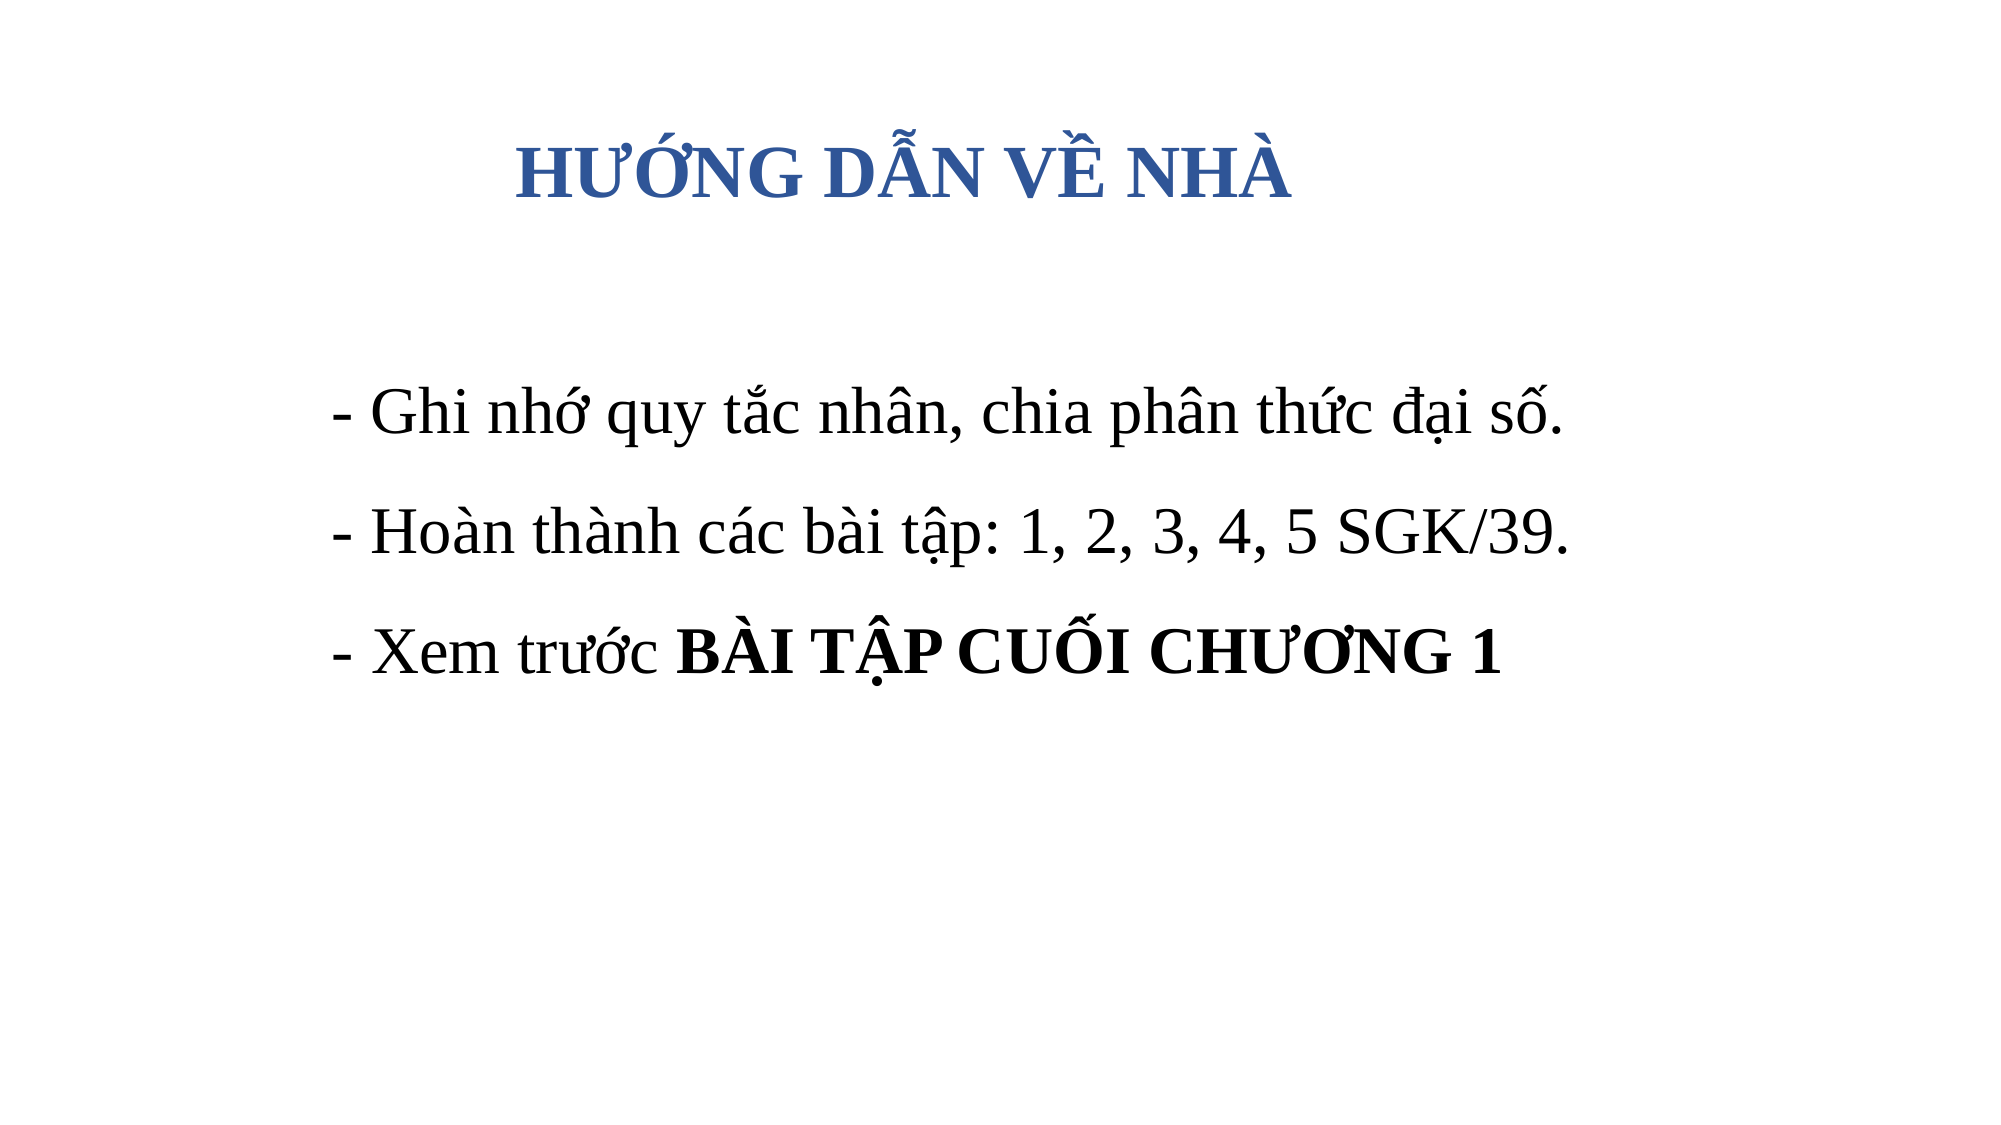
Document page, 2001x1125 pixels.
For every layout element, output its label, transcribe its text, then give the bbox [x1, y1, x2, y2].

text_box - Hoàn thành các bài tập: 1, 2, 3, 4, 5 SGK/39. [317, 479, 1713, 575]
text_box HƯỚNG DẪN VỀ NHÀ [501, 115, 1439, 220]
text_box - Ghi nhớ quy tắc nhân, chia phân thức đại số. [317, 360, 1713, 455]
text_box - Xem trước BÀI TẬP CUỐI CHƯƠNG 1 [317, 599, 1623, 774]
